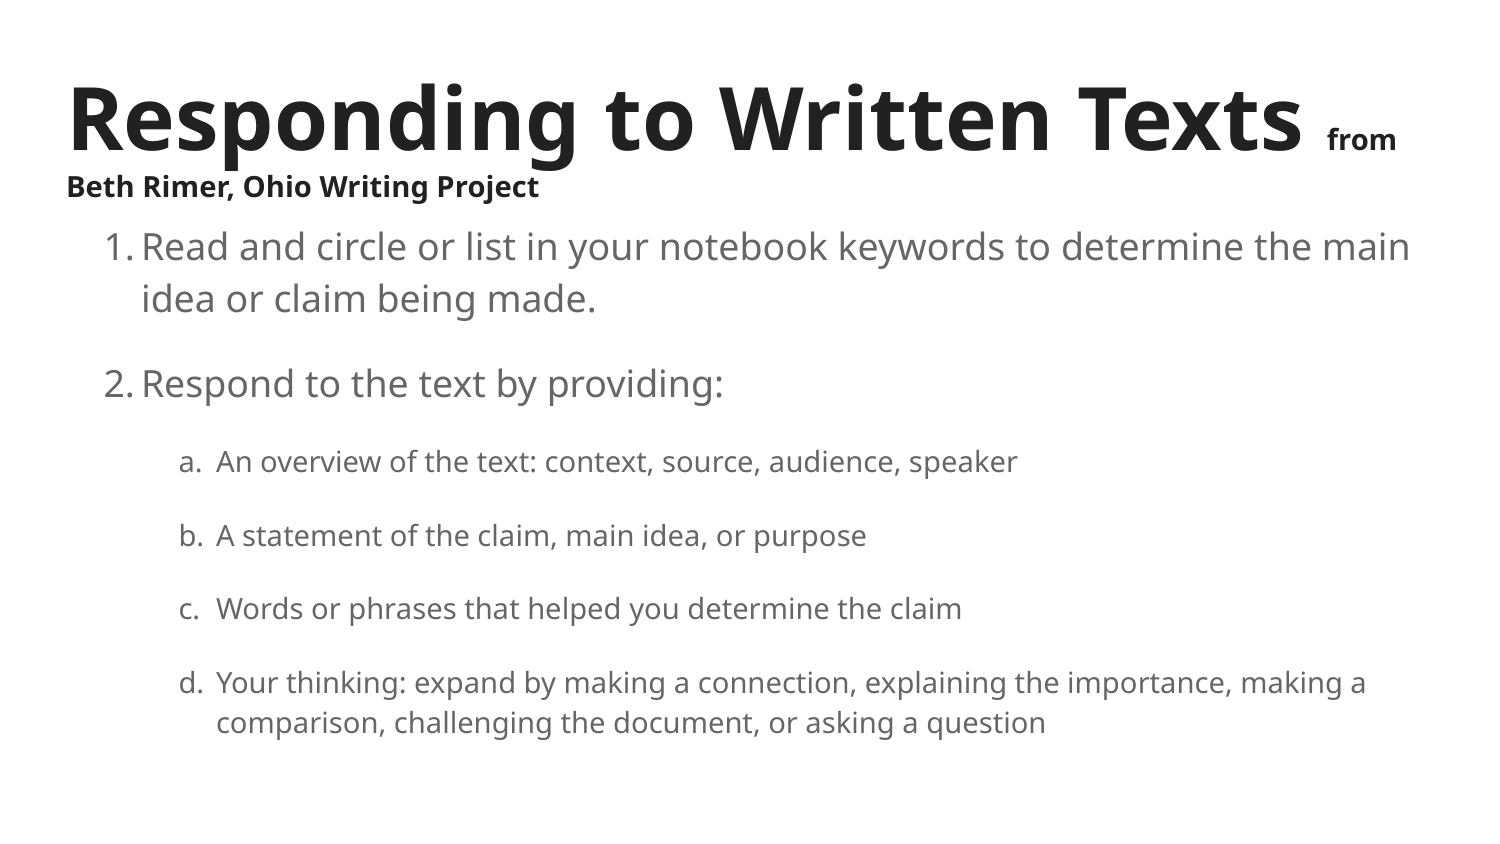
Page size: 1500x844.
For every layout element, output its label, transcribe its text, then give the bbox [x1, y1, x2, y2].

title Responding to Written Texts from Beth Rimer, Ohio Writing Project [51, 48, 1449, 180]
list Read and circle or list in your notebook keywords to determine the main idea or claim being made. Respond to the text by providing: An overview of the text: context, source, audience, speaker A statement of the claim, main idea, or purpose Words or phrases that helped you determine the claim Your thinking: expand by making a connection, explaining the importance, making a comparison, challenging the document, or asking a question [51, 201, 1449, 750]
